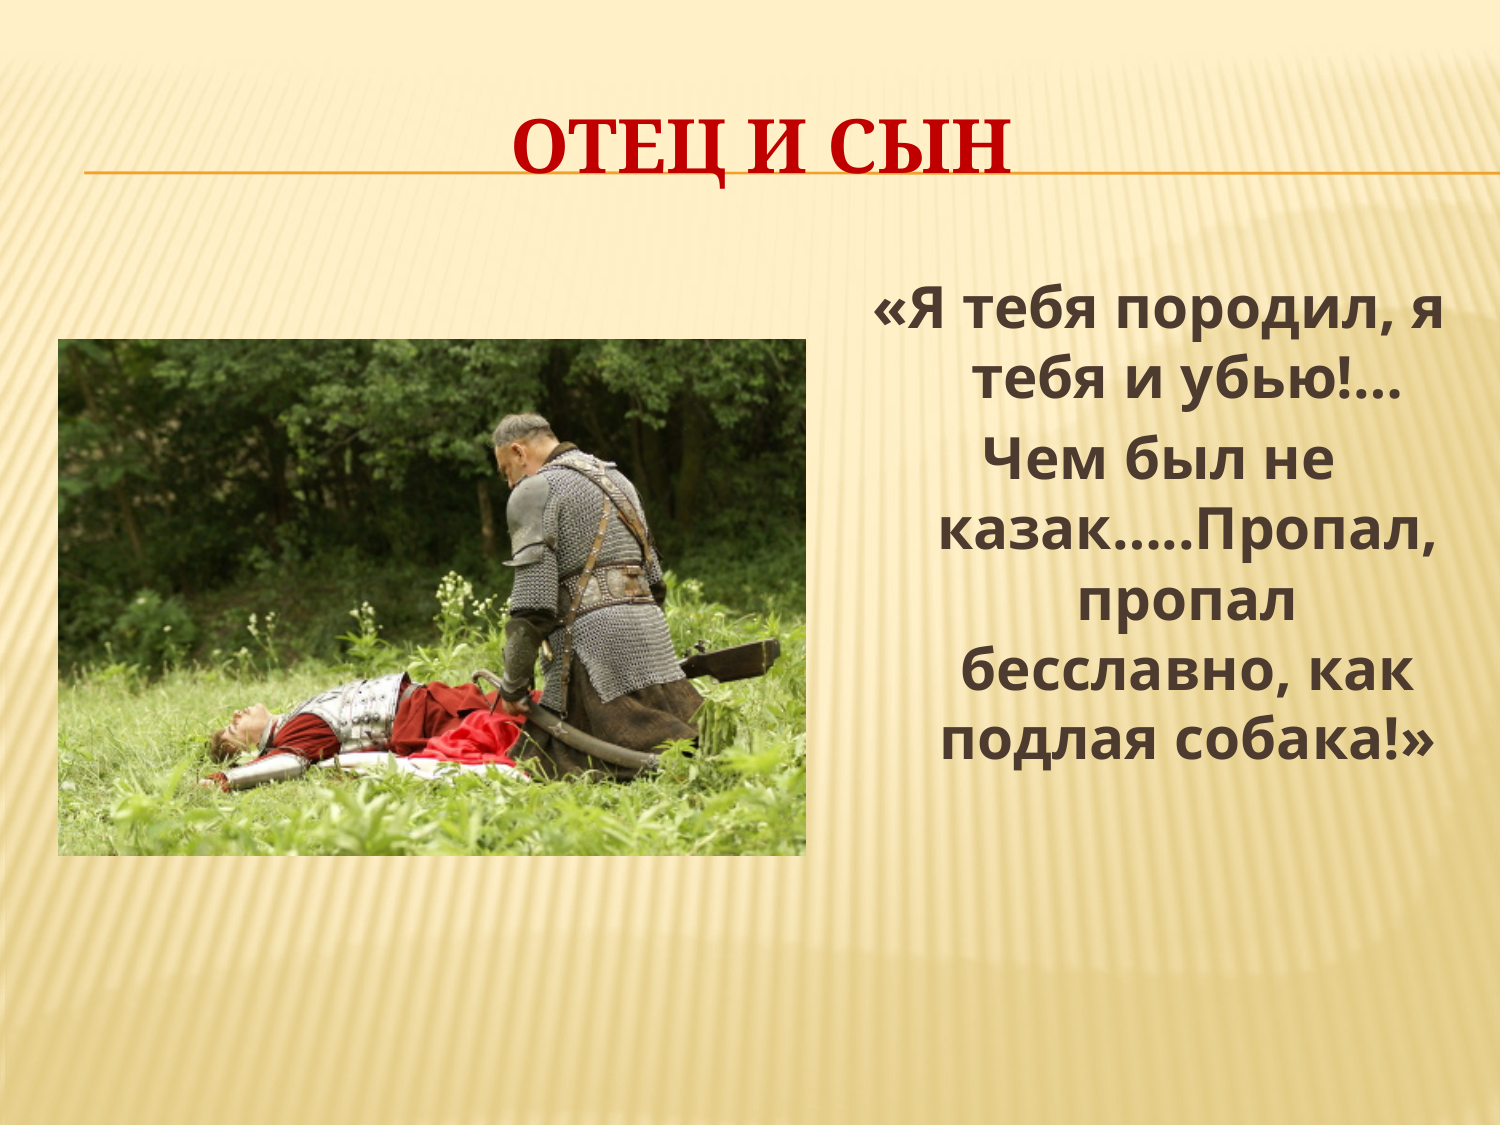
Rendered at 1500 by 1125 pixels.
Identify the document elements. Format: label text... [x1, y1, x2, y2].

list «Я тебя породил, я тебя и убью!… Чем был не казак…..Пропал, пропал бесславно, как подлая собака!» [843, 262, 1476, 1038]
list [58, 339, 806, 856]
title ОТЕЦ И СЫН [49, 75, 1475, 213]
